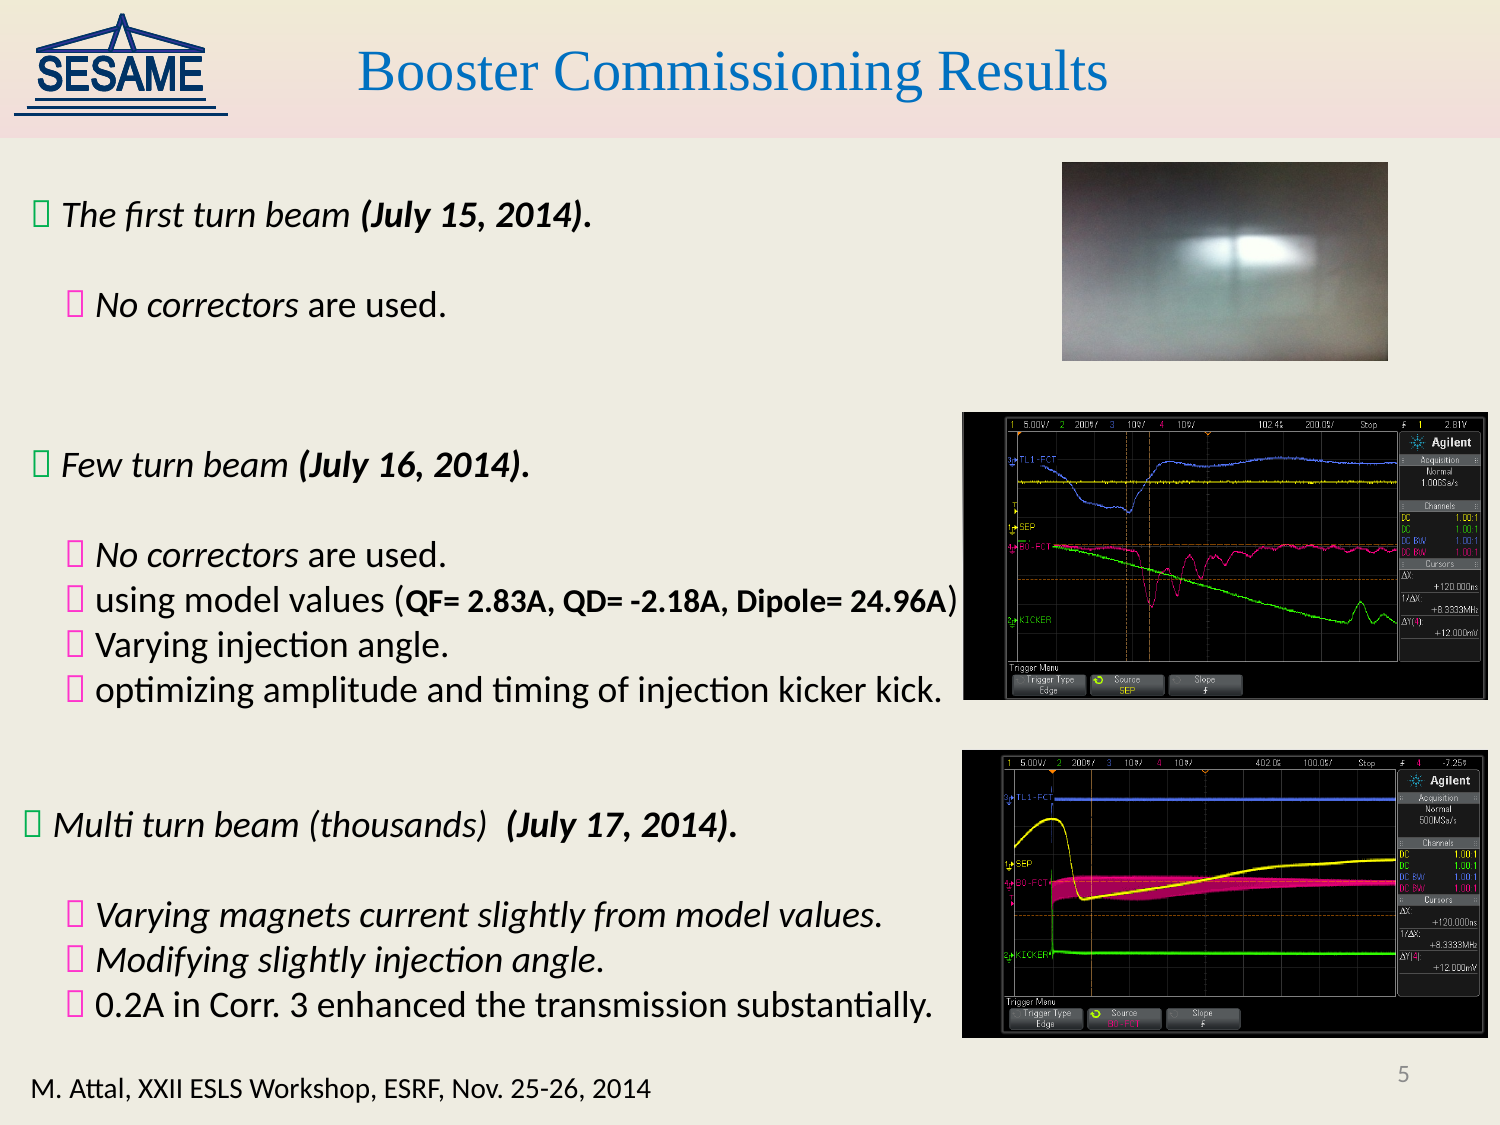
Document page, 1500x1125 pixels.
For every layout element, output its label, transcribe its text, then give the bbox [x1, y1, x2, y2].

picture [12, 12, 233, 119]
text_box [0, 0, 1500, 139]
text_box  The first turn beam (July 15, 2014).  No correctors are used.  Few turn beam (July 16, 2014).  No correctors are used.  using model values (QF= 2.83A, QD= -2.18A, Dipole= 24.96A)  Varying injection angle.  optimizing amplitude and timing of injection kicker kick.  Multi turn beam (thousands) (July 17, 2014).  Varying magnets current slightly from model values.  Modifying slightly injection angle.  0.2A in Corr. 3 enhanced the transmission substantially. [6, 183, 974, 1033]
picture [962, 412, 1488, 701]
slide_number 5 [1074, 1046, 1425, 1103]
text_box M. Attal, XXII ESLS Workshop, ESRF, Nov. 25-26, 2014 [15, 1062, 667, 1113]
text_box Booster Commissioning Results [343, 24, 1140, 110]
picture [1062, 162, 1388, 361]
picture [962, 749, 1488, 1038]
